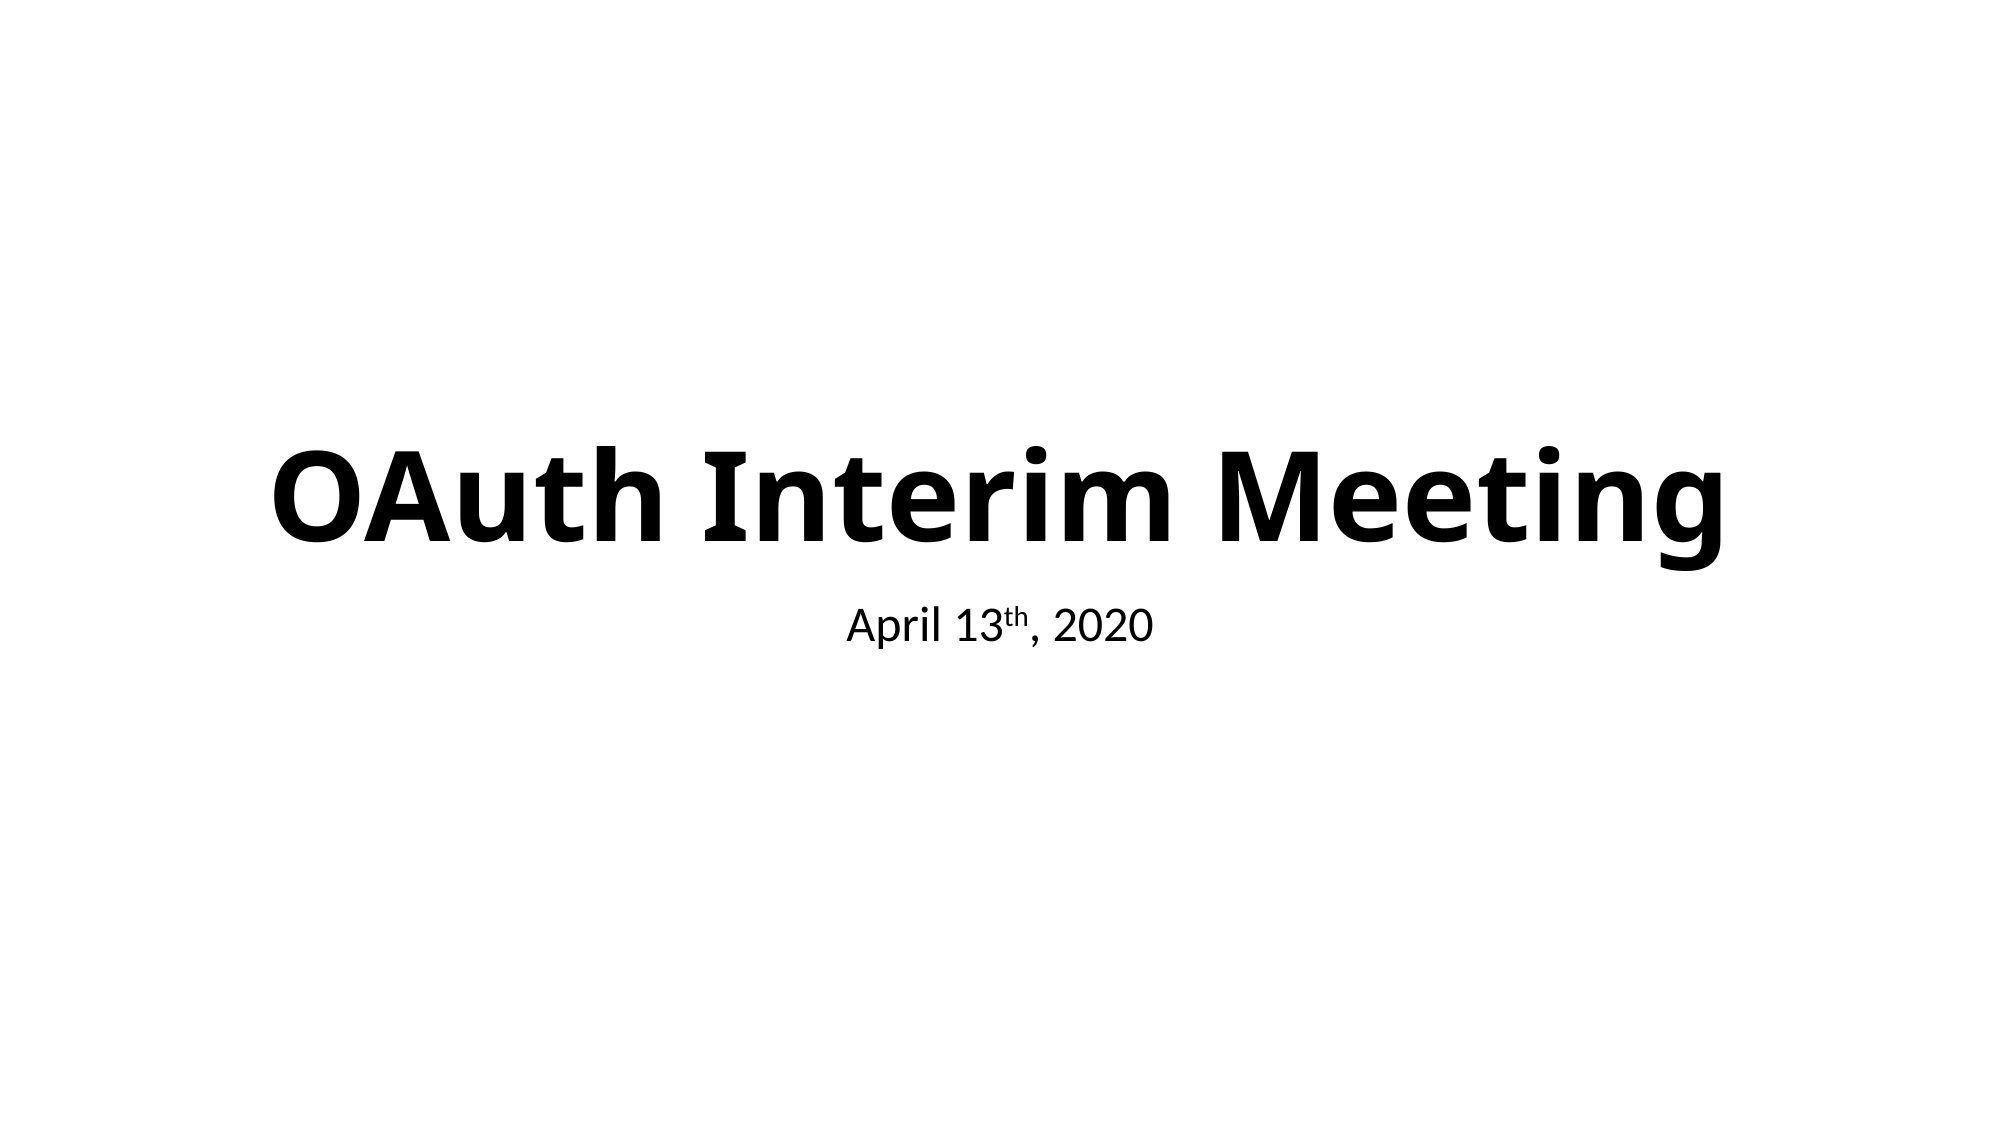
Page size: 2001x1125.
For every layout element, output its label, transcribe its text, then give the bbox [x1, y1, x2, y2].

title OAuth Interim Meeting [249, 184, 1750, 576]
subtitle April 13th, 2020 [249, 590, 1750, 863]
